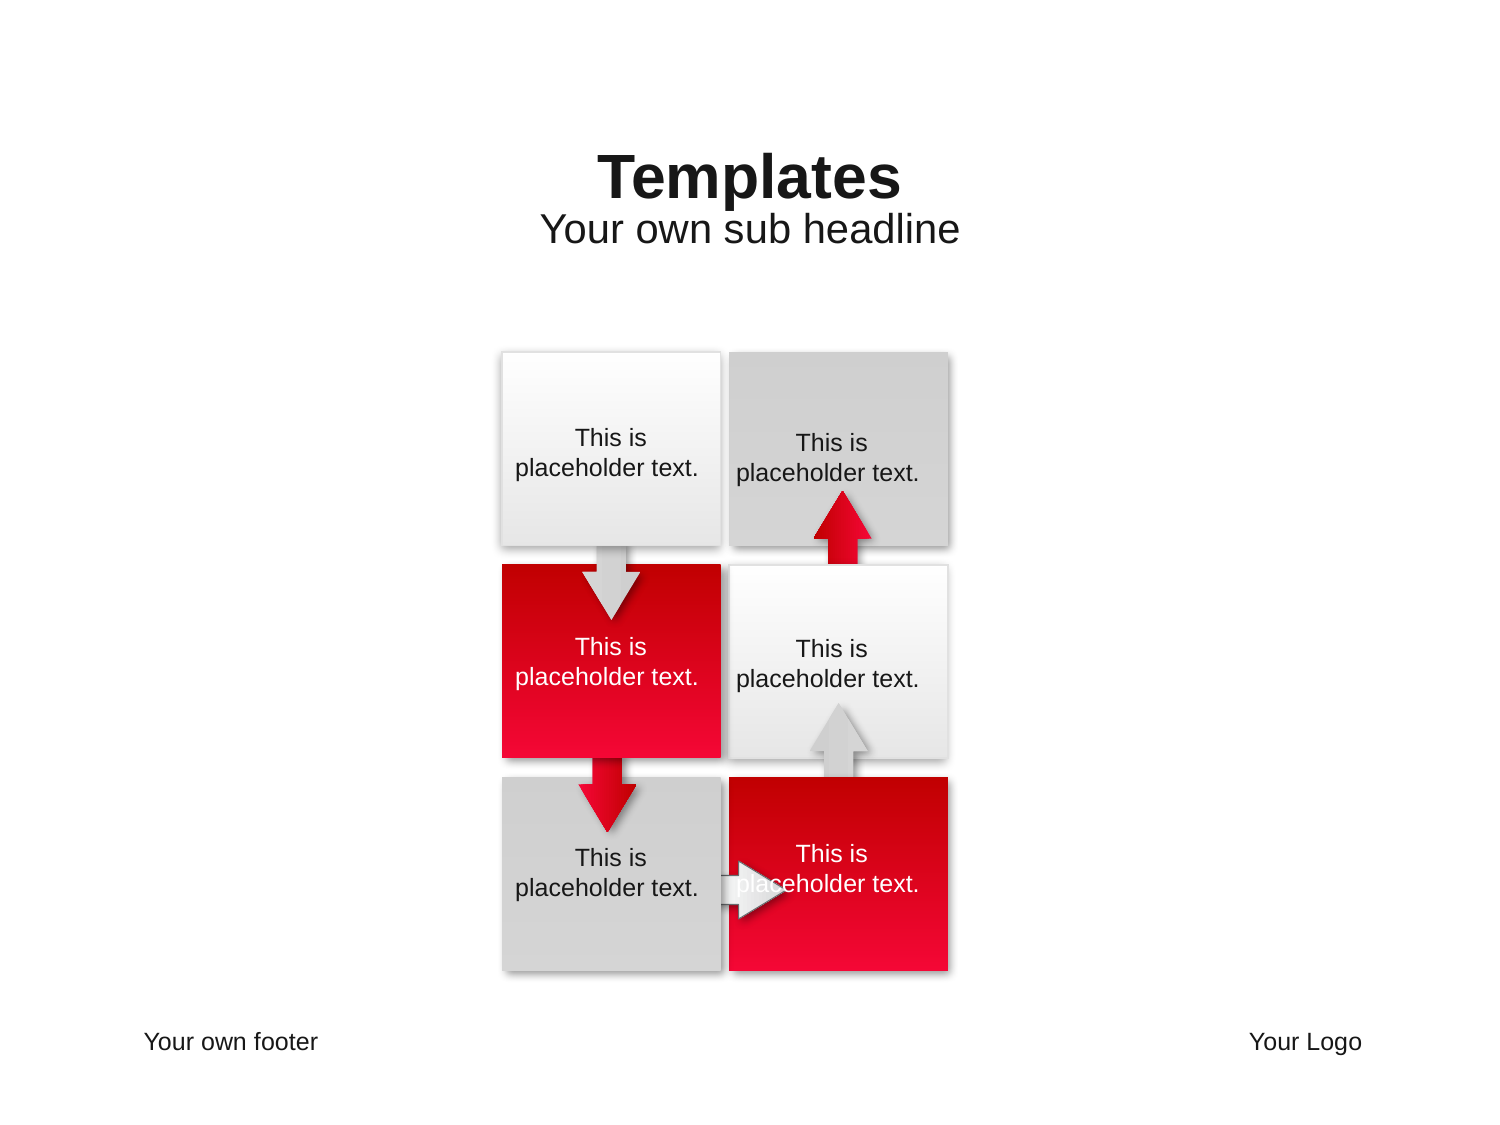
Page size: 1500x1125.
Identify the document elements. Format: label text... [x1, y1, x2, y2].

text_box Templates [530, 127, 970, 227]
text_box Your own footer [143, 1010, 396, 1070]
text_box Your own sub headline [352, 222, 1149, 282]
text_box Your Logo [1110, 1010, 1363, 1070]
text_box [500, 351, 949, 972]
